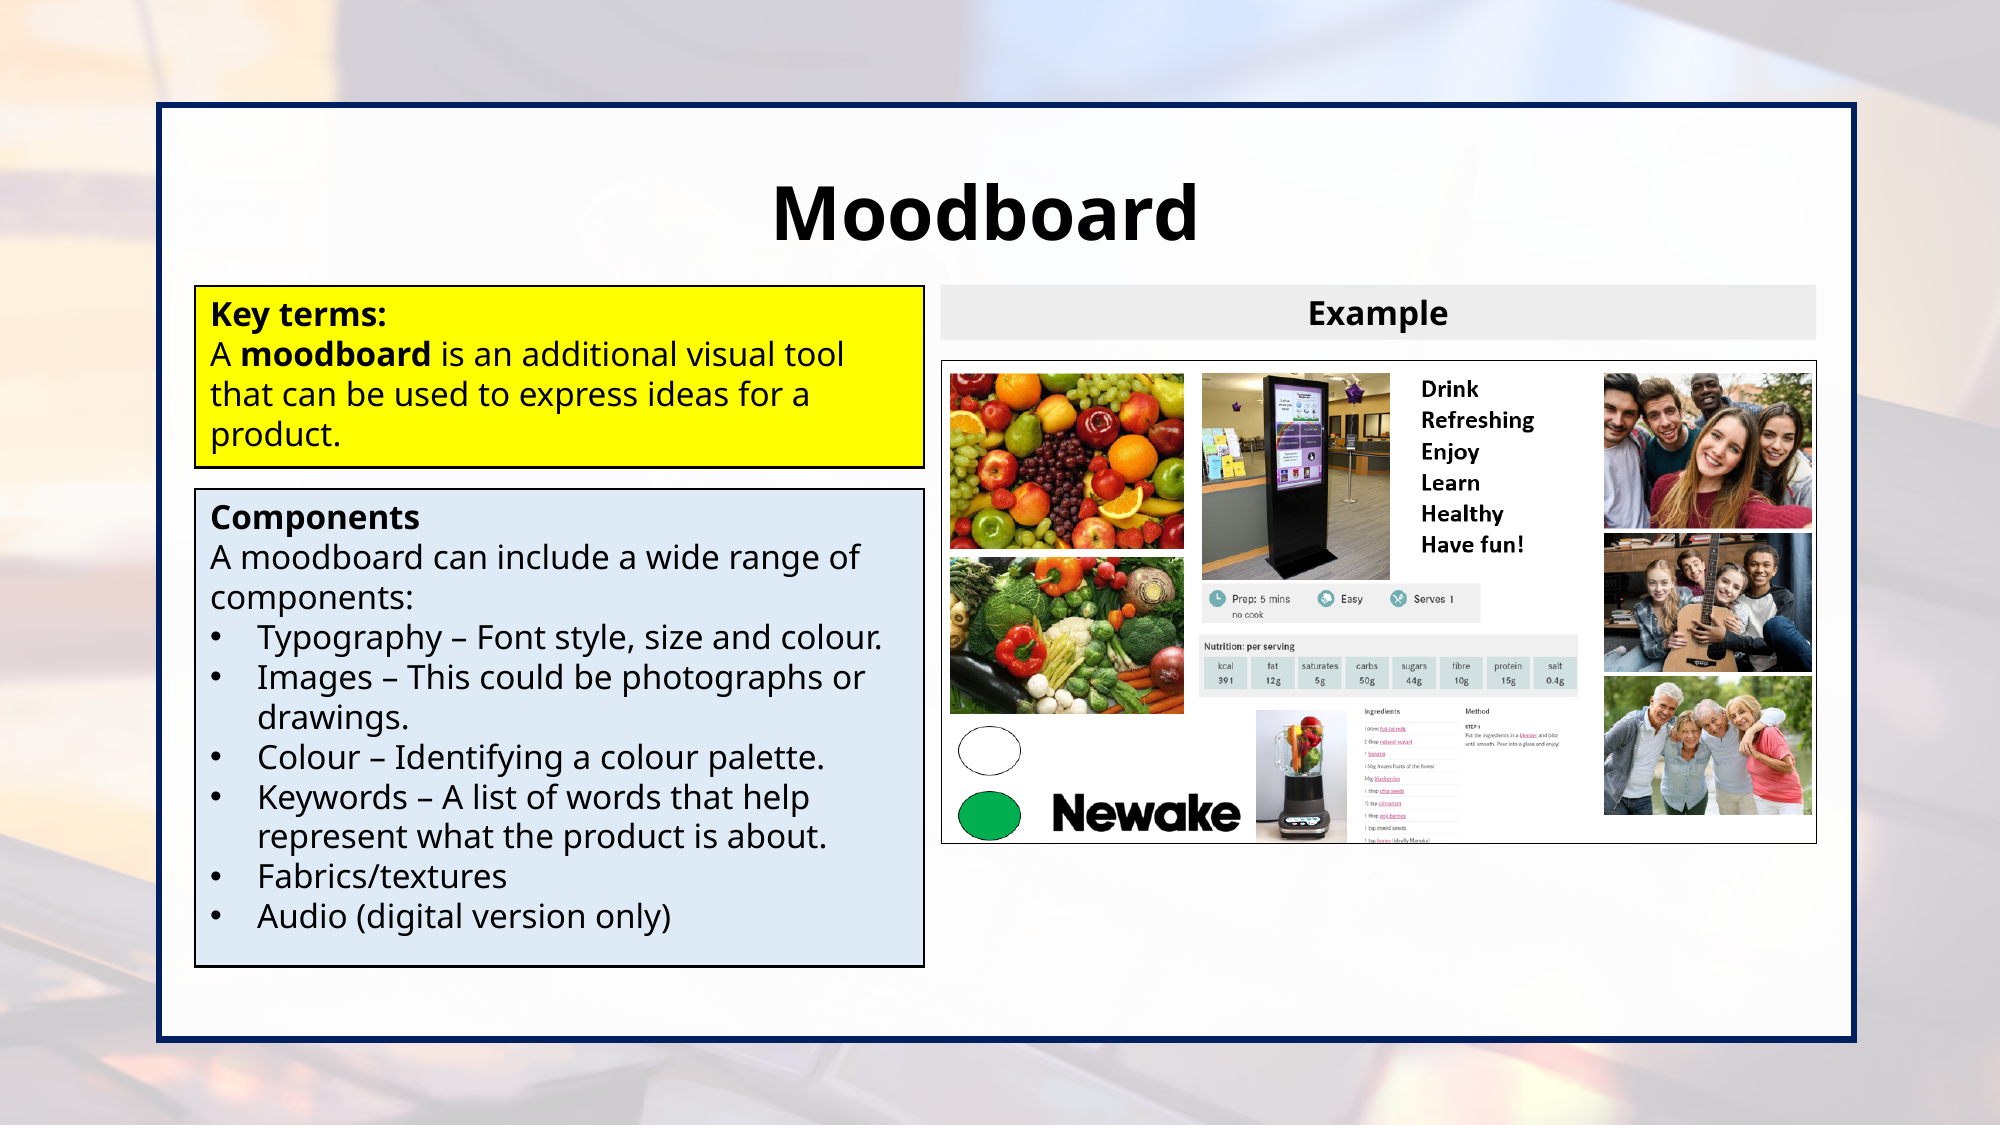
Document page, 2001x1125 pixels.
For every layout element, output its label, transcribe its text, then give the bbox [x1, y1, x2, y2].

text_box Example [940, 284, 1817, 340]
text_box Components A moodboard can include a wide range of components: Typography – Font style, size and colour. Images – This could be photographs or drawings. Colour – Identifying a colour palette. Keywords – A list of words that help represent what the product is about. Fabrics/textures Audio (digital version only) [194, 488, 925, 968]
picture [941, 360, 1817, 844]
text_box Key terms: A moodboard is an additional visual tool that can be used to express ideas for a product. [194, 285, 925, 469]
text_box [158, 104, 1855, 1041]
text_box Moodboard [195, 158, 1776, 264]
